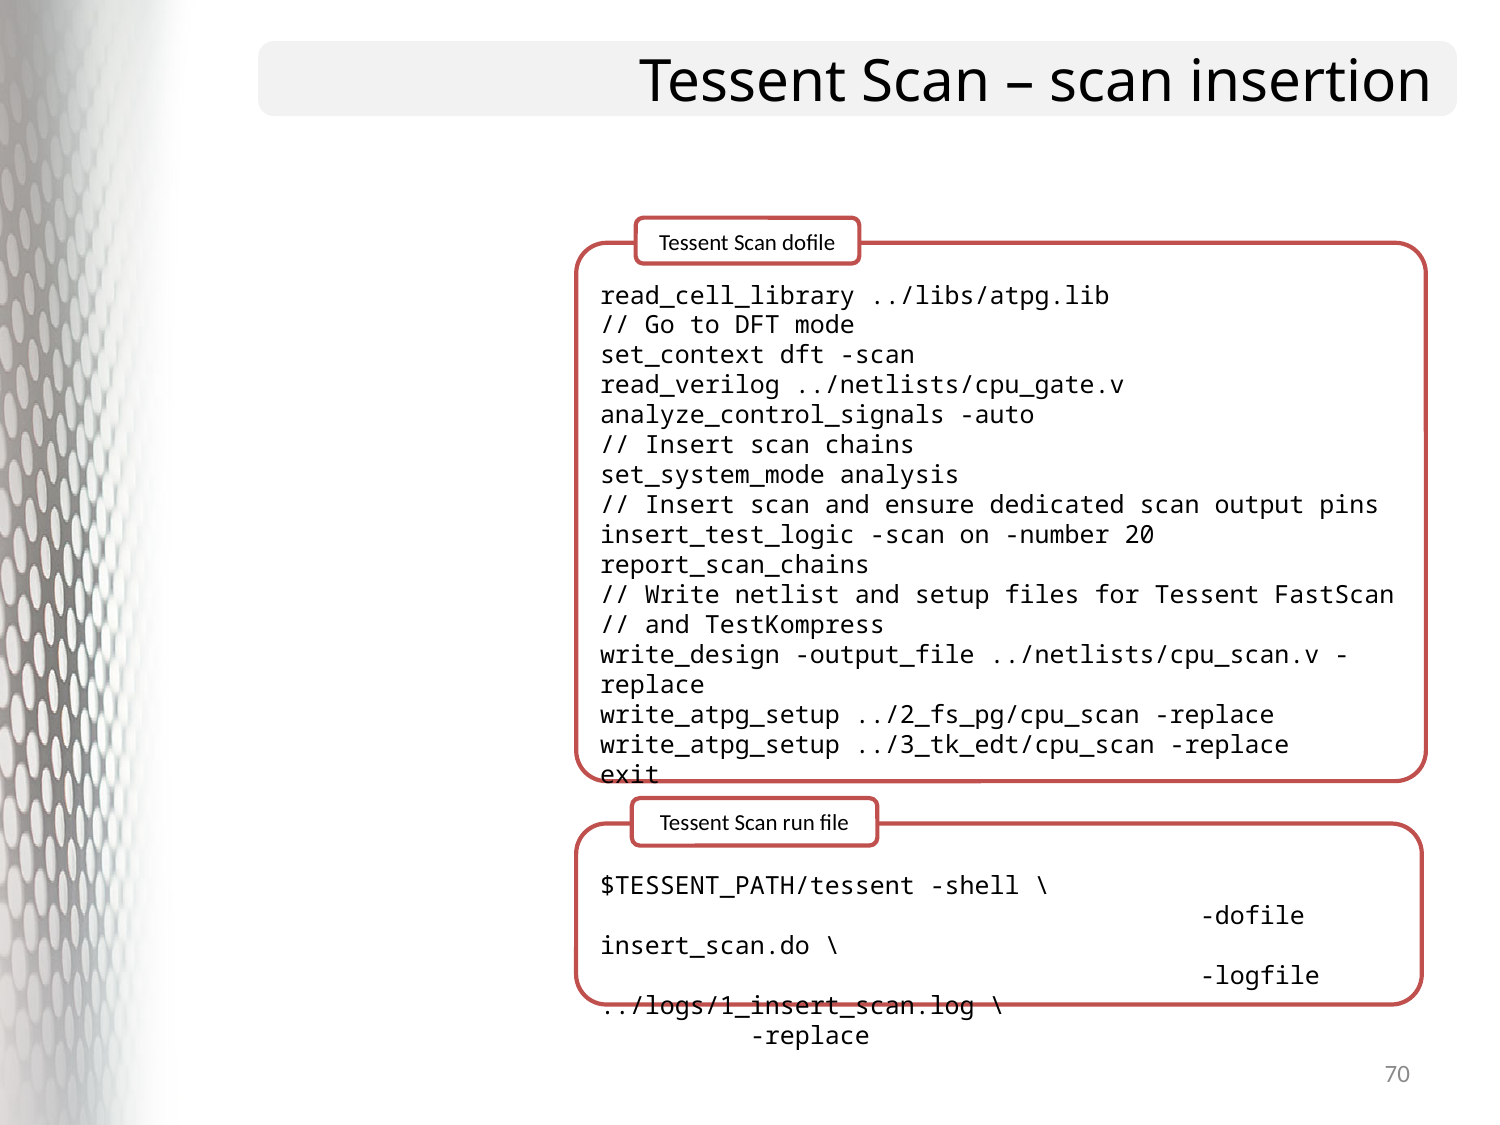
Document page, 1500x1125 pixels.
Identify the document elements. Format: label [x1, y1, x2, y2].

title [160, 40, 1449, 117]
picture [0, 0, 200, 1125]
slide_number [1074, 1042, 1425, 1103]
text_box [575, 217, 1427, 782]
text_box [573, 795, 1424, 1007]
